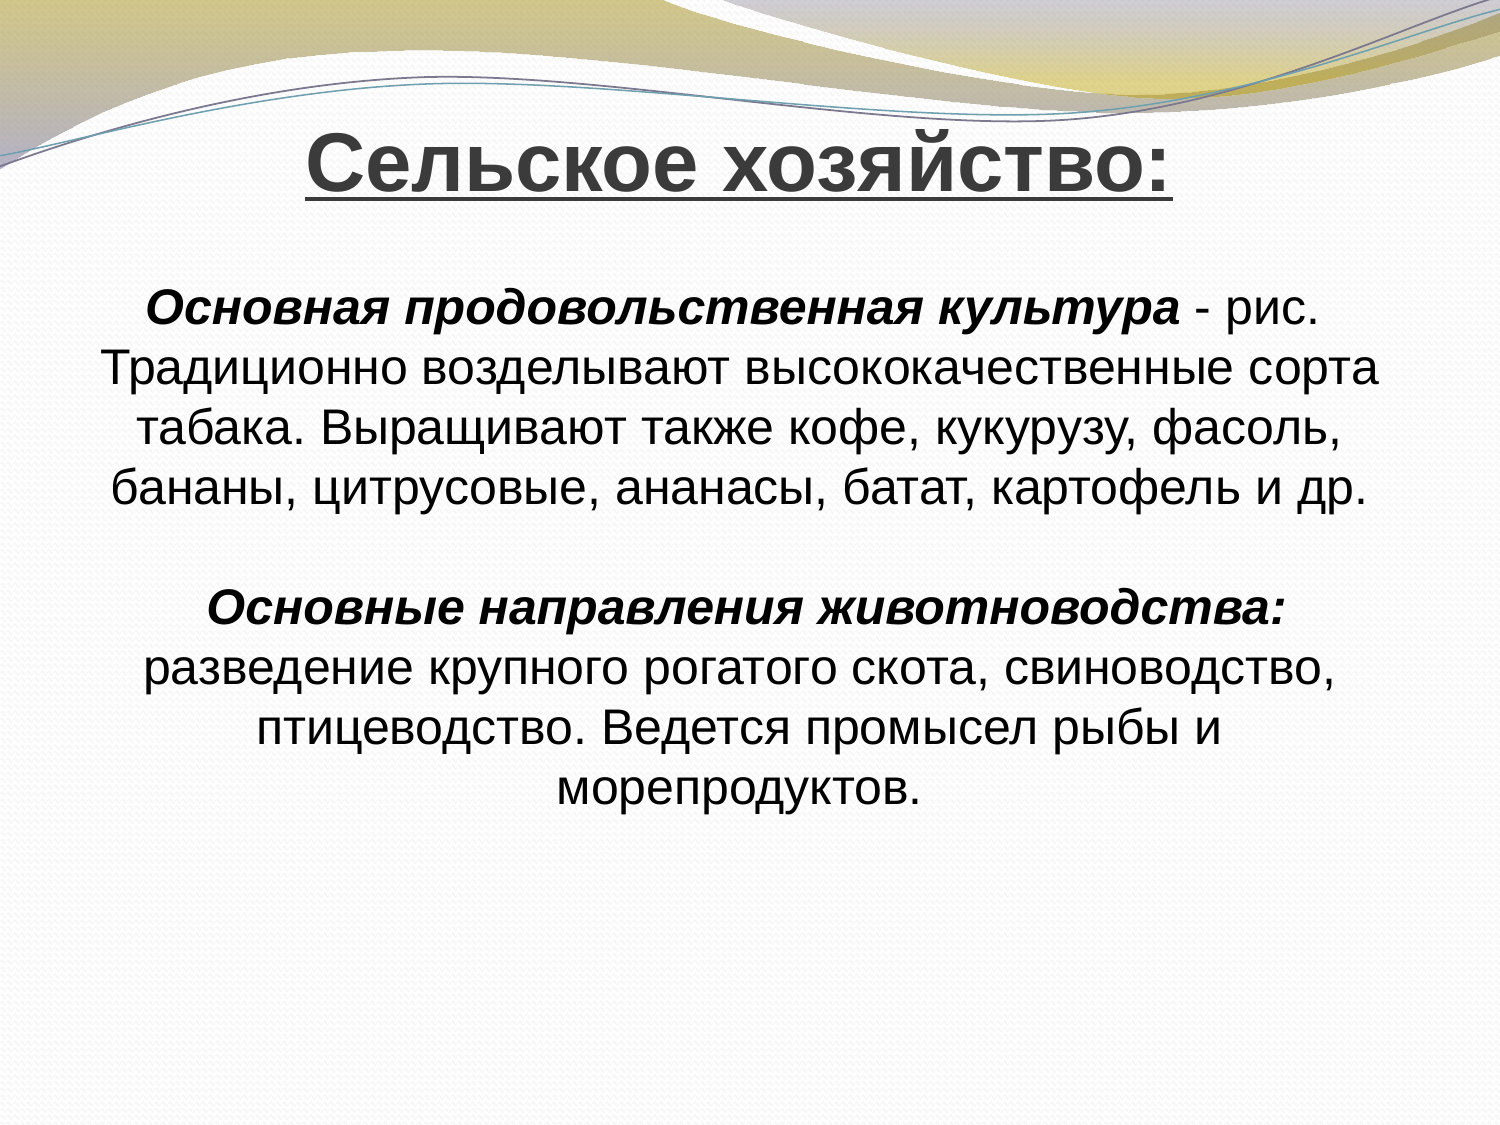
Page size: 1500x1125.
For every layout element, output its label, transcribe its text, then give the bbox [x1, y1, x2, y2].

title Сельское хозяйство: [289, 78, 1189, 209]
list Основная продовольственная культура - рис. Традиционно возделывают высококачественные сорта табака. Выращивают также кофе, кукурузу, фасоль, бананы, цитрусовые, ананасы, батат, картофель и др. Основные направления животноводства: разведение крупного рогатого скота, свиноводство, птицеводство. Ведется промысел рыбы и морепродуктов. [64, 267, 1415, 988]
